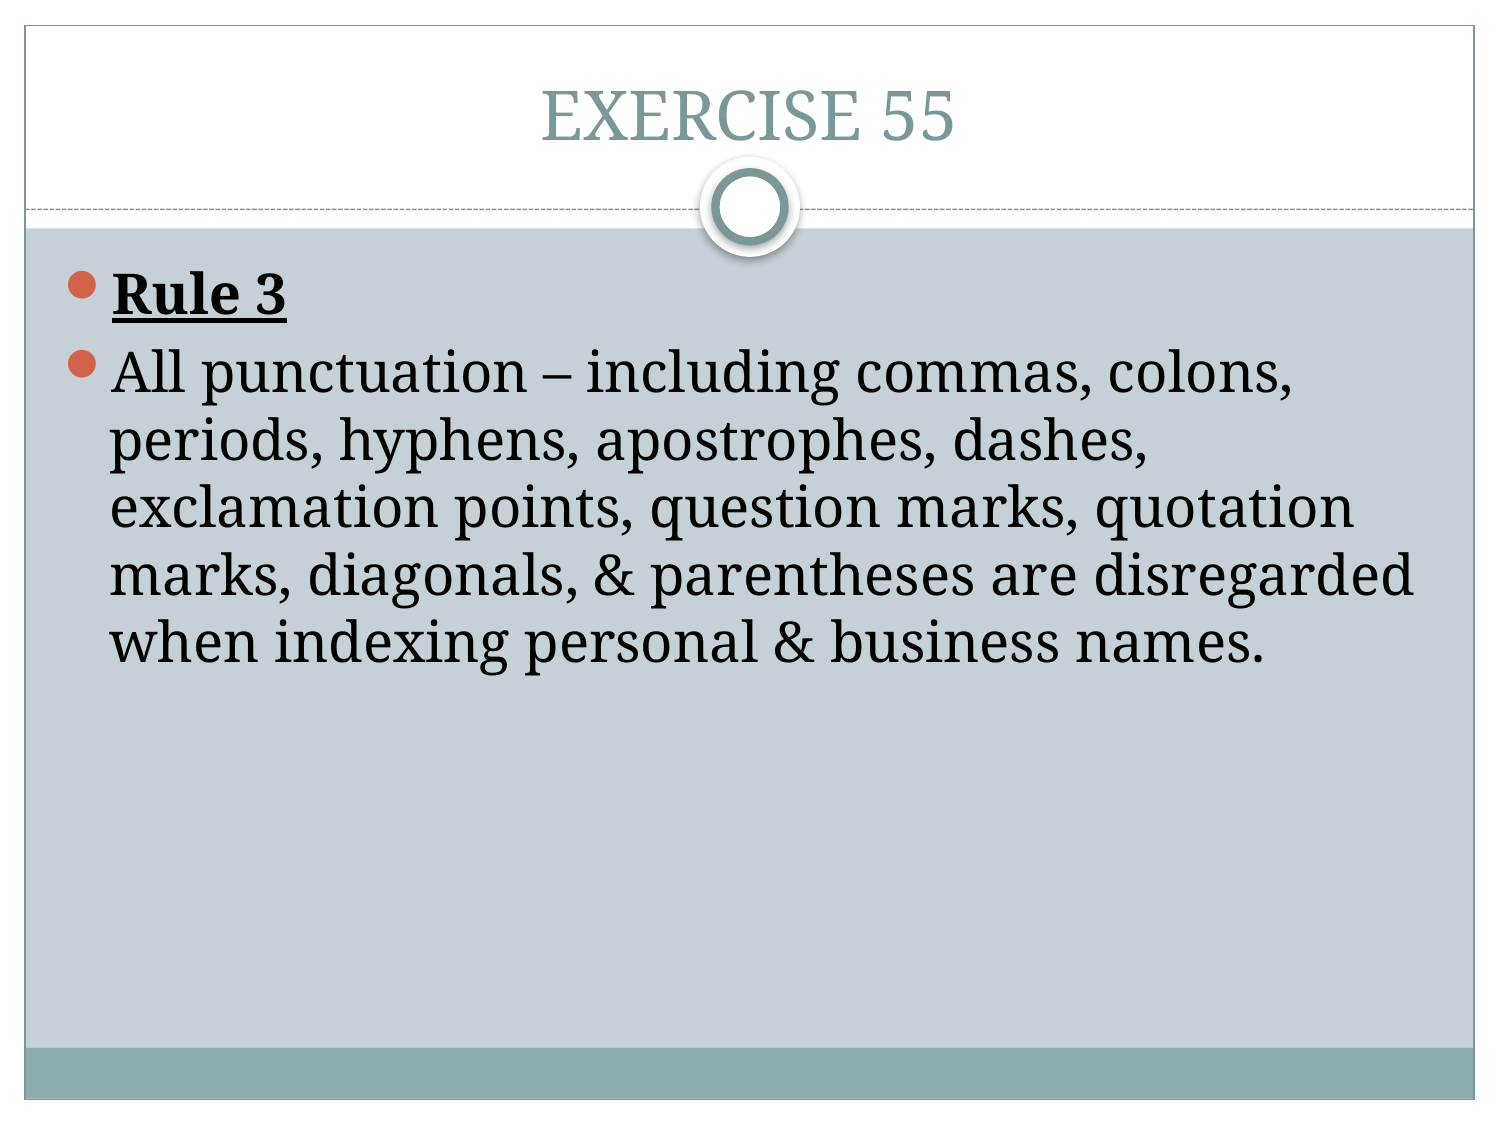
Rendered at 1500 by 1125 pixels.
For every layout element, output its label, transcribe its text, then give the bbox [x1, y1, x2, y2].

list Rule 3 All punctuation – including commas, colons, periods, hyphens, apostrophes, dashes, exclamation points, question marks, quotation marks, diagonals, & parentheses are disregarded when indexing personal & business names. [49, 250, 1445, 1001]
title EXERCISE 55 [49, 37, 1450, 162]
